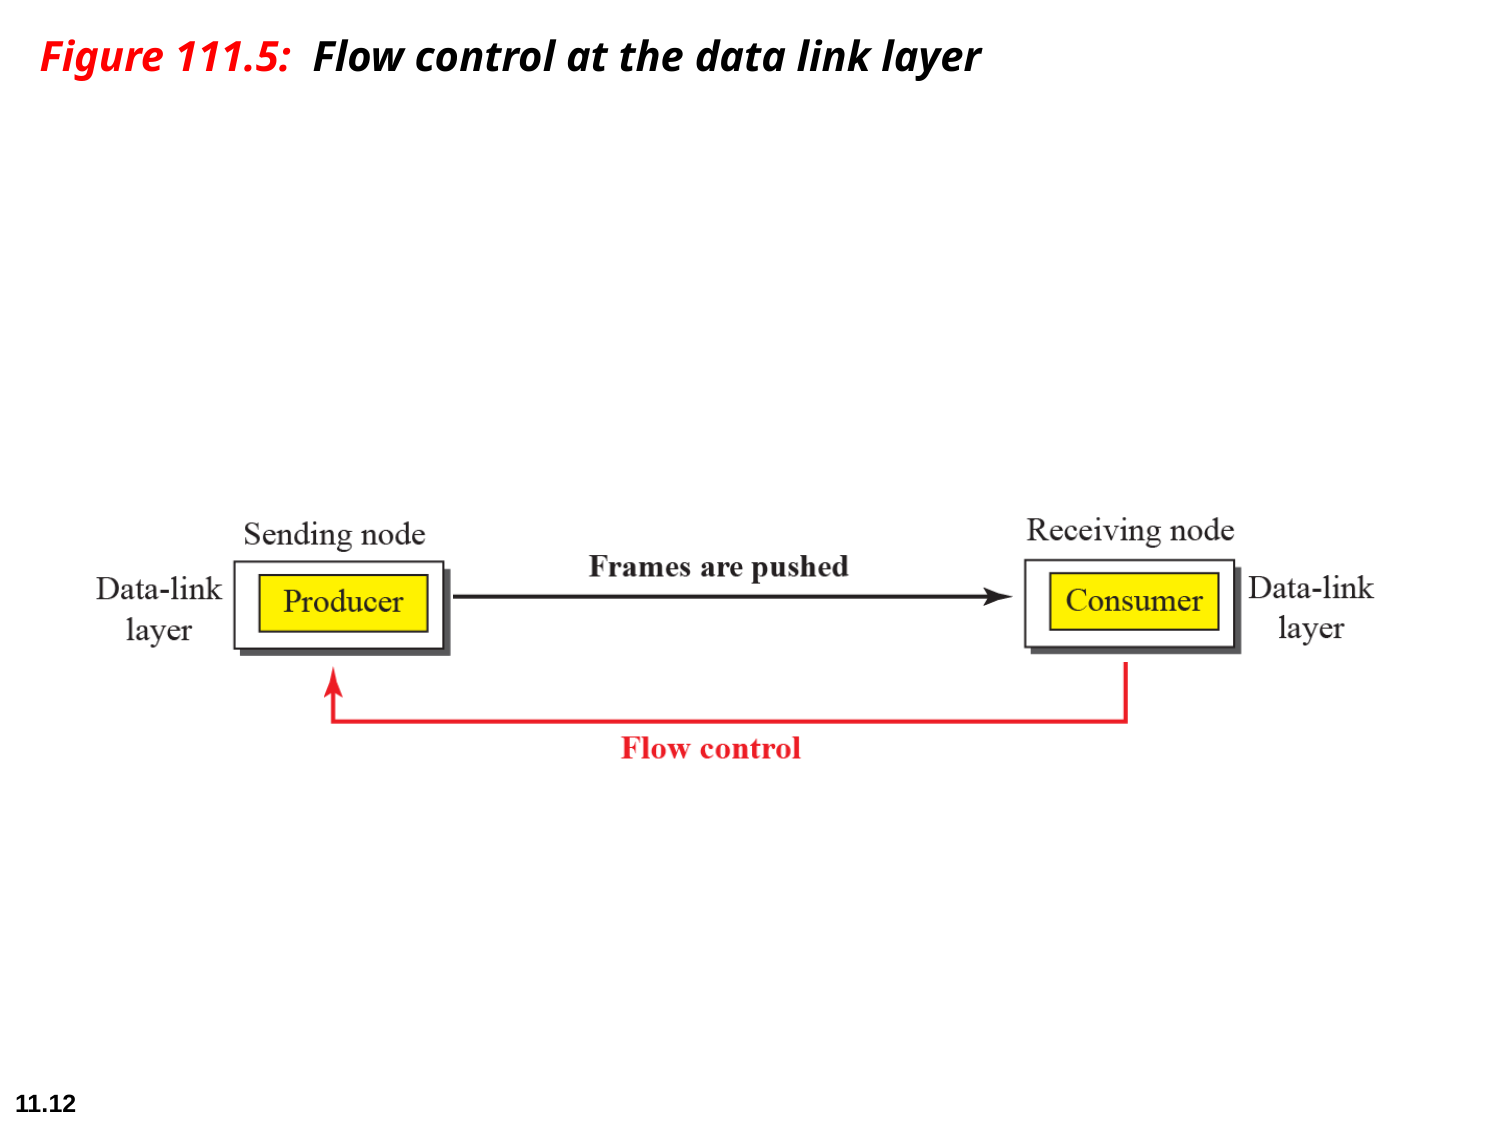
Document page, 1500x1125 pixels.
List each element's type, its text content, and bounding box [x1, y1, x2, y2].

slide_number 11.12 [0, 1049, 313, 1125]
picture [324, 662, 1129, 769]
text_box Figure 111.5: Flow control at the data link layer [24, 22, 1363, 87]
picture [96, 512, 1376, 656]
